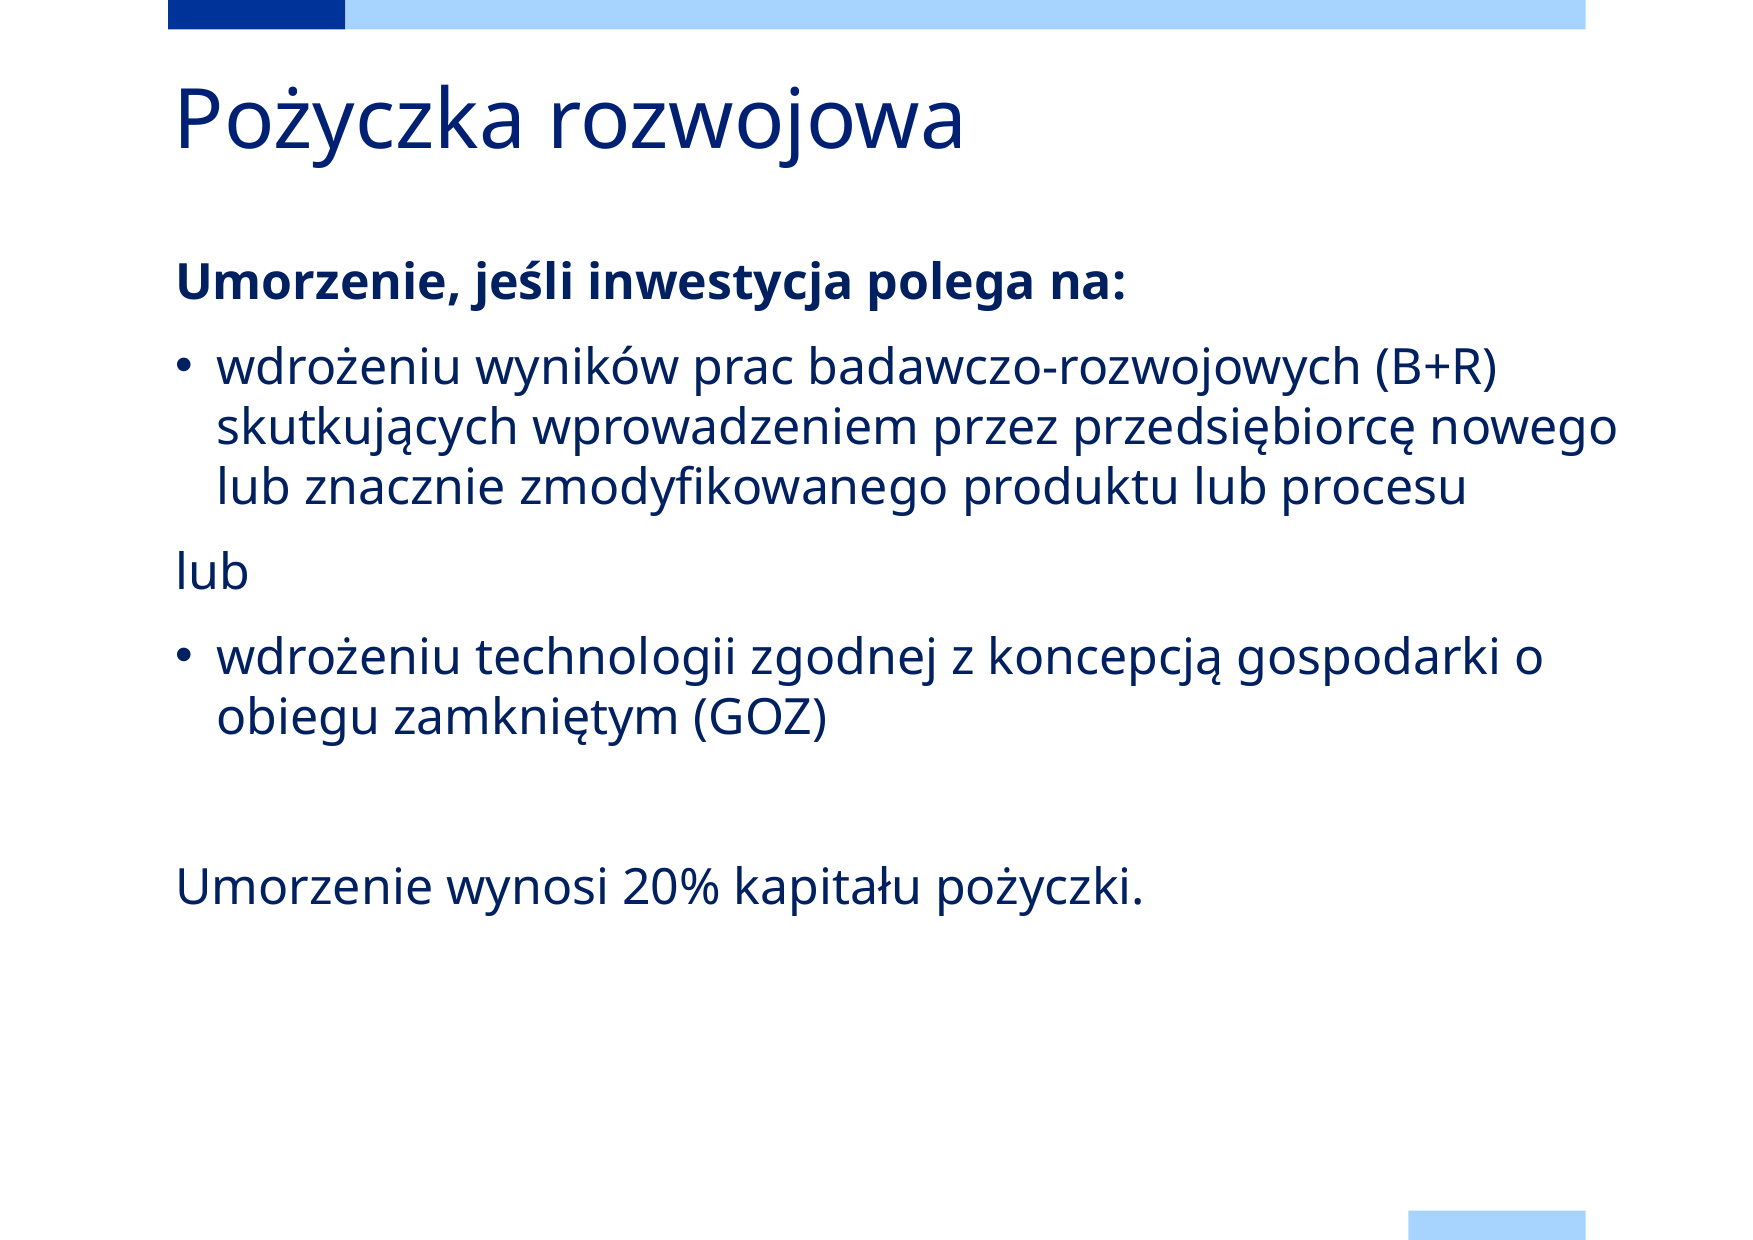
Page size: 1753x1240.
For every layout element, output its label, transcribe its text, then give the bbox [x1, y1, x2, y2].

text_box Umorzenie, jeśli inwestycja polega na: wdrożeniu wyników prac badawczo-rozwojowych (B+R) skutkujących wprowadzeniem przez przedsiębiorcę nowego lub znacznie zmodyfikowanego produktu lub procesu lub wdrożeniu technologii zgodnej z koncepcją gospodarki o obiegu zamkniętym (GOZ) Umorzenie wynosi 20% kapitału pożyczki. [160, 242, 1690, 1127]
title Pożyczka rozwojowa [173, 64, 1592, 242]
